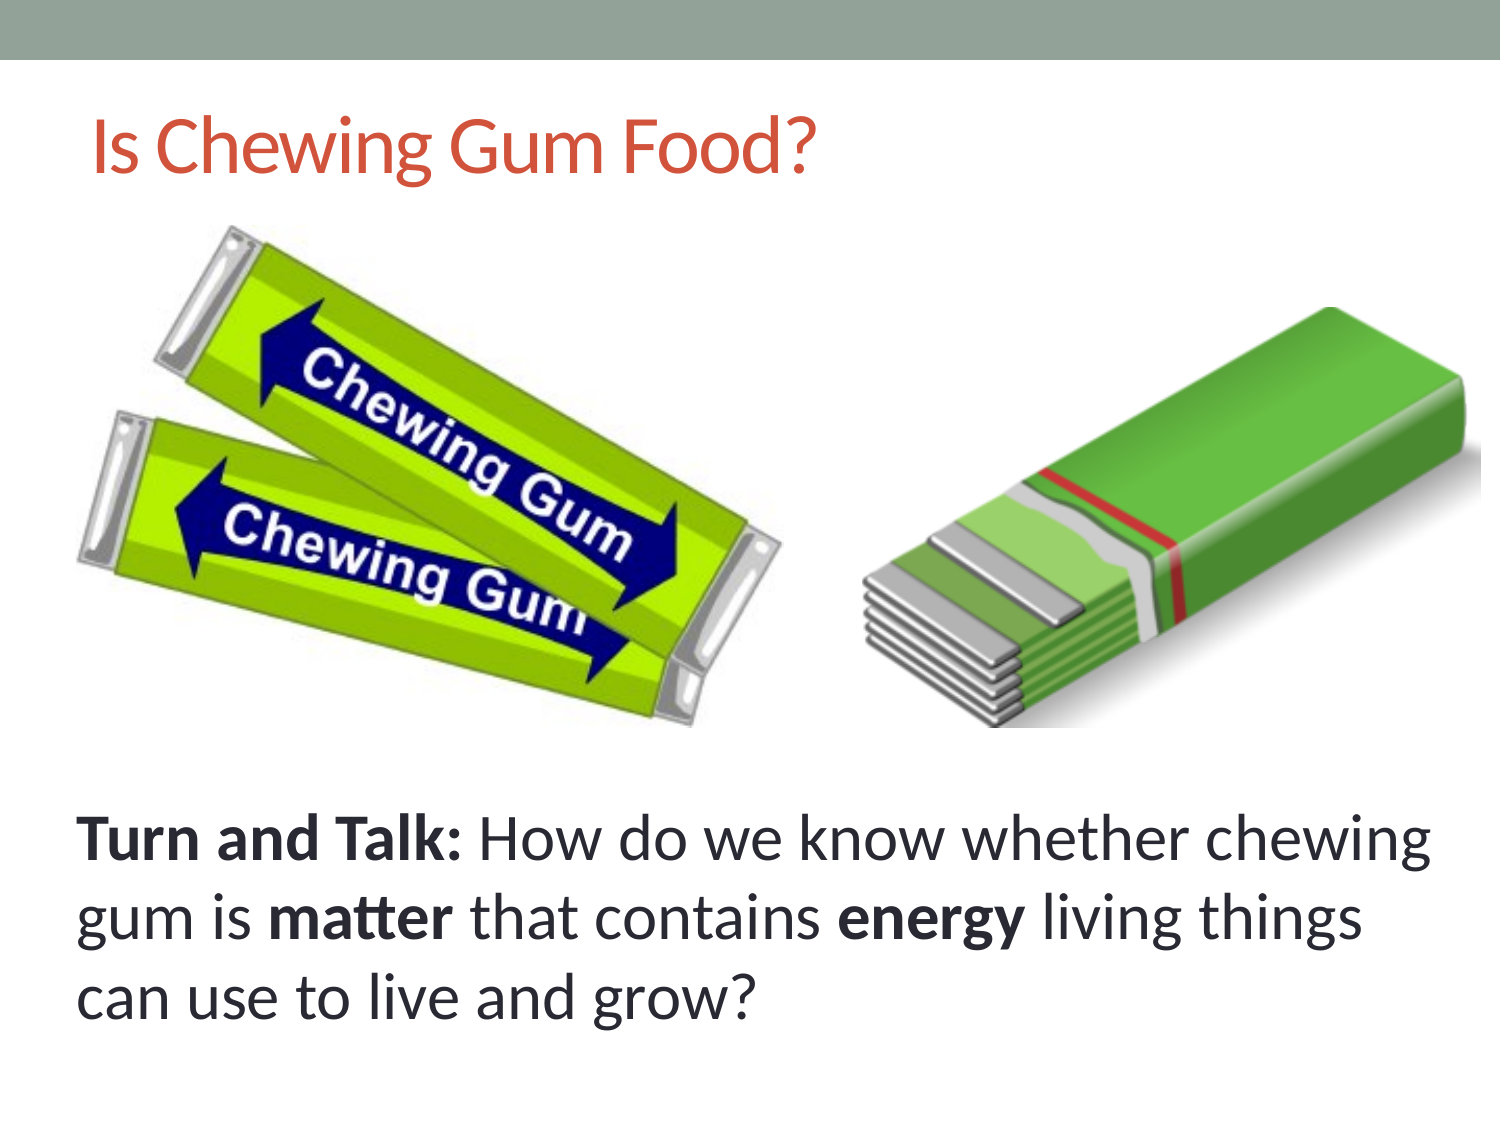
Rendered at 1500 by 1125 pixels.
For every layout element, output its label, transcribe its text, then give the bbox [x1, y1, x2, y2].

title Is Chewing Gum Food? [75, 59, 1425, 222]
text_box Turn and Talk: How do we know whether chewing gum is matter that contains energy living things can use to live and grow? [61, 785, 1481, 1041]
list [862, 306, 1482, 729]
picture [74, 225, 784, 729]
